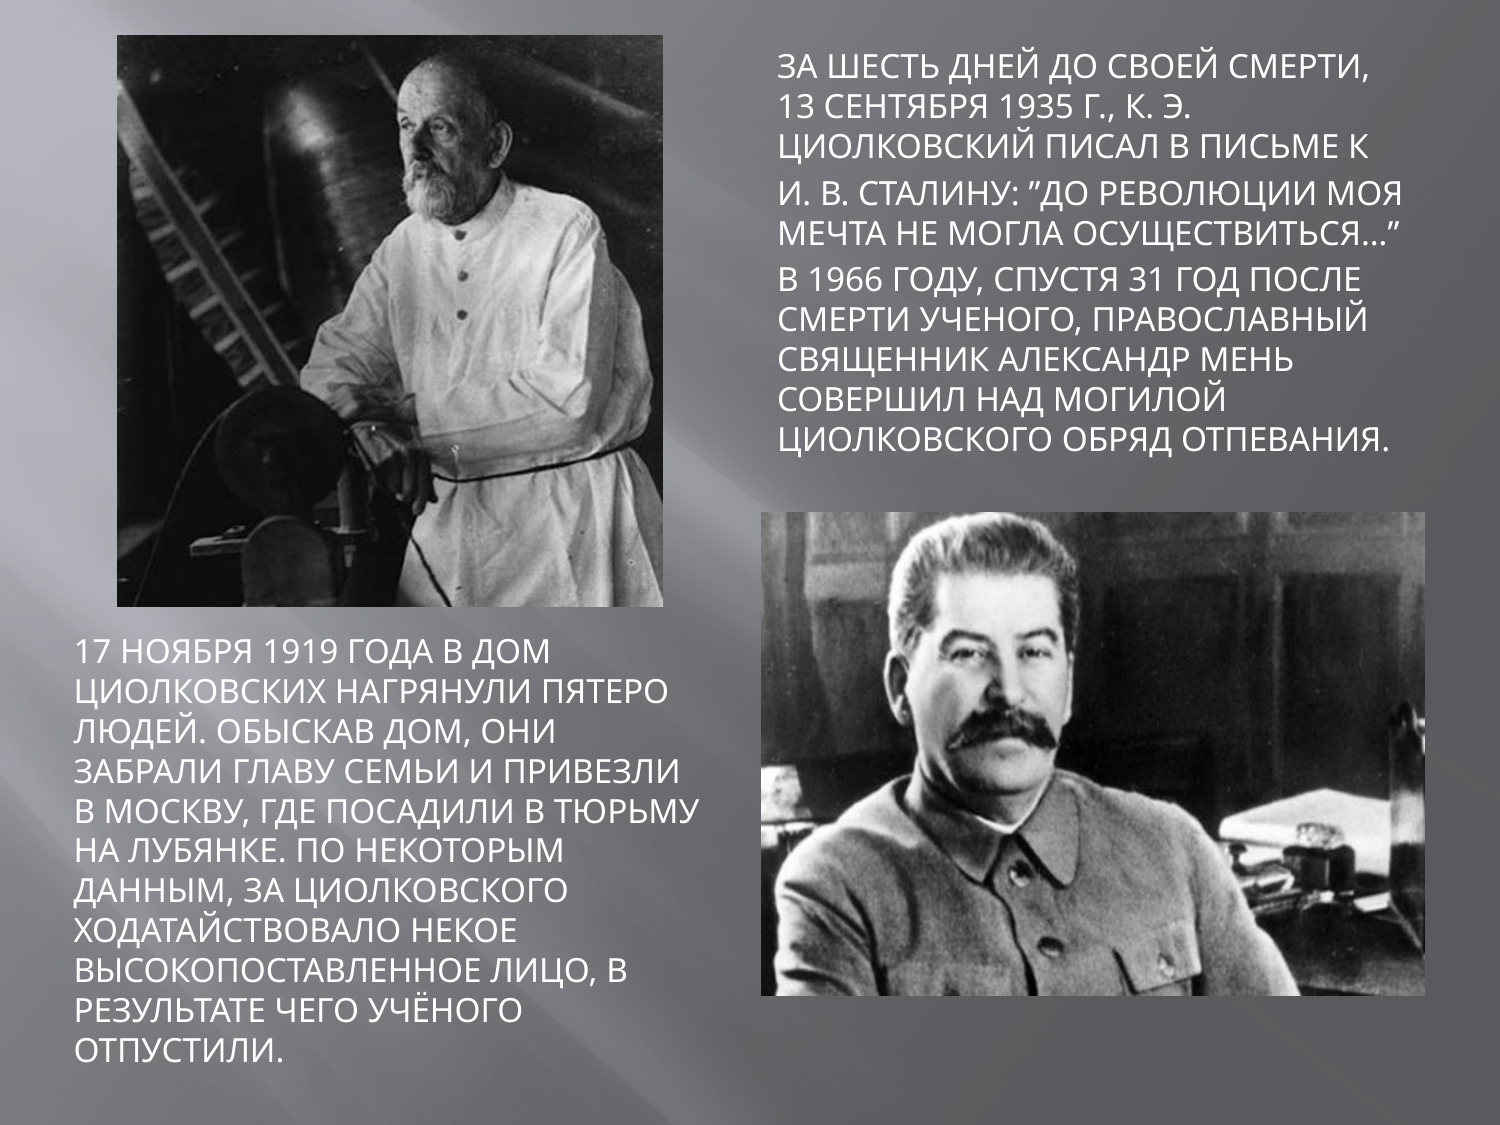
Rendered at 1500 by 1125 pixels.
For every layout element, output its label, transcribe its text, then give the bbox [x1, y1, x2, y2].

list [117, 34, 663, 607]
list ЗА ШЕСТЬ ДНЕЙ ДО СВОЕЙ СМЕРТИ, 13 СЕНТЯБРЯ 1935 Г., К. Э. ЦИОЛКОВСКИЙ ПИСАЛ В ПИСЬМЕ К И. В. СТАЛИНУ: ”ДО РЕВОЛЮЦИИ МОЯ МЕЧТА НЕ МОГЛА ОСУЩЕСТВИТЬСЯ…” В 1966 ГОДУ, СПУСТЯ 31 ГОД ПОСЛЕ СМЕРТИ УЧЕНОГО, ПРАВОСЛАВНЫЙ СВЯЩЕННИК АЛЕКСАНДР МЕНЬ СОВЕРШИЛ НАД МОГИЛОЙ ЦИОЛКОВСКОГО ОБРЯД ОТПЕВАНИЯ. [761, 34, 1426, 469]
list 17 ноября 1919 года в дом Циолковских нагрянули пятеро людей. Обыскав дом, они забрали главу семьи и привезли в Москву, где посадили в тюрьму на Лубянке. По некоторым данным, за Циолковского ходатайствовало некое высокопоставленное лицо, в результате чего учёного отпустили. [58, 656, 722, 1044]
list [761, 512, 1426, 997]
